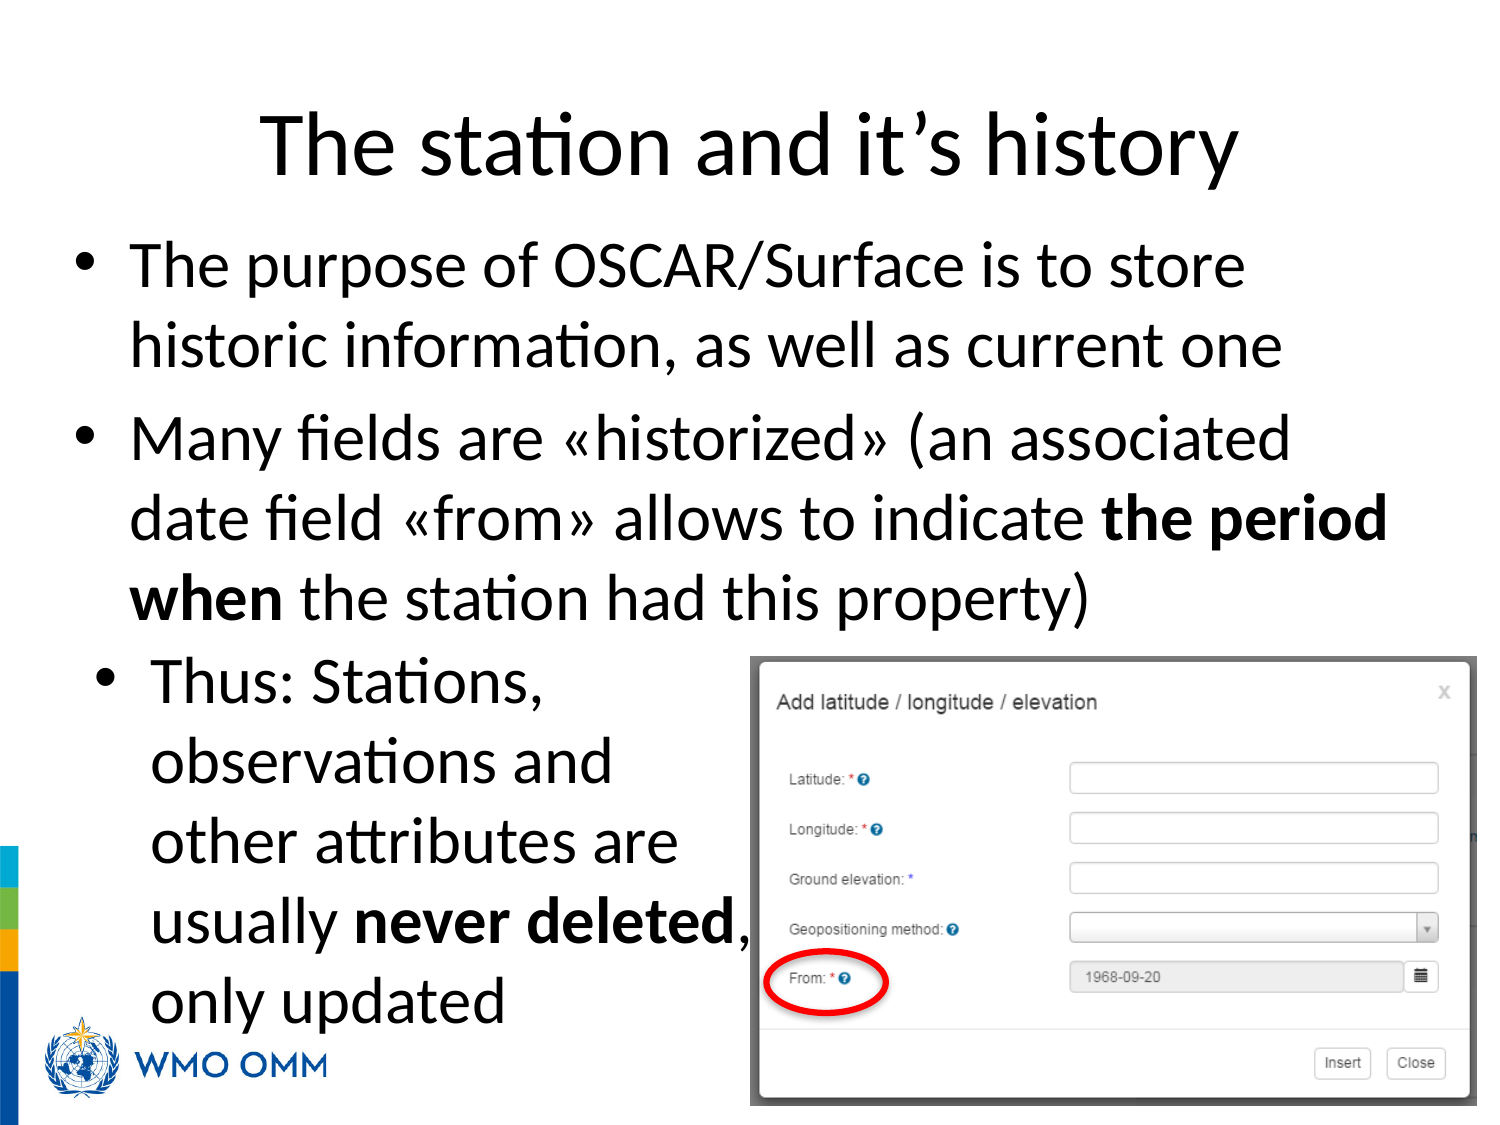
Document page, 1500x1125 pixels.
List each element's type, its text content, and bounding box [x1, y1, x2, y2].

picture [749, 656, 1477, 1107]
picture [0, 845, 327, 1125]
text_box The purpose of OSCAR/Surface is to store historic information, as well as current one Many fields are «historized» (an associated date field «from» allows to indicate the period when the station had this property) [58, 213, 1409, 578]
title The station and it’s history [75, 45, 1425, 233]
text_box Thus: Stations, observations and other attributes are usually never deleted, only updated [79, 629, 785, 1106]
